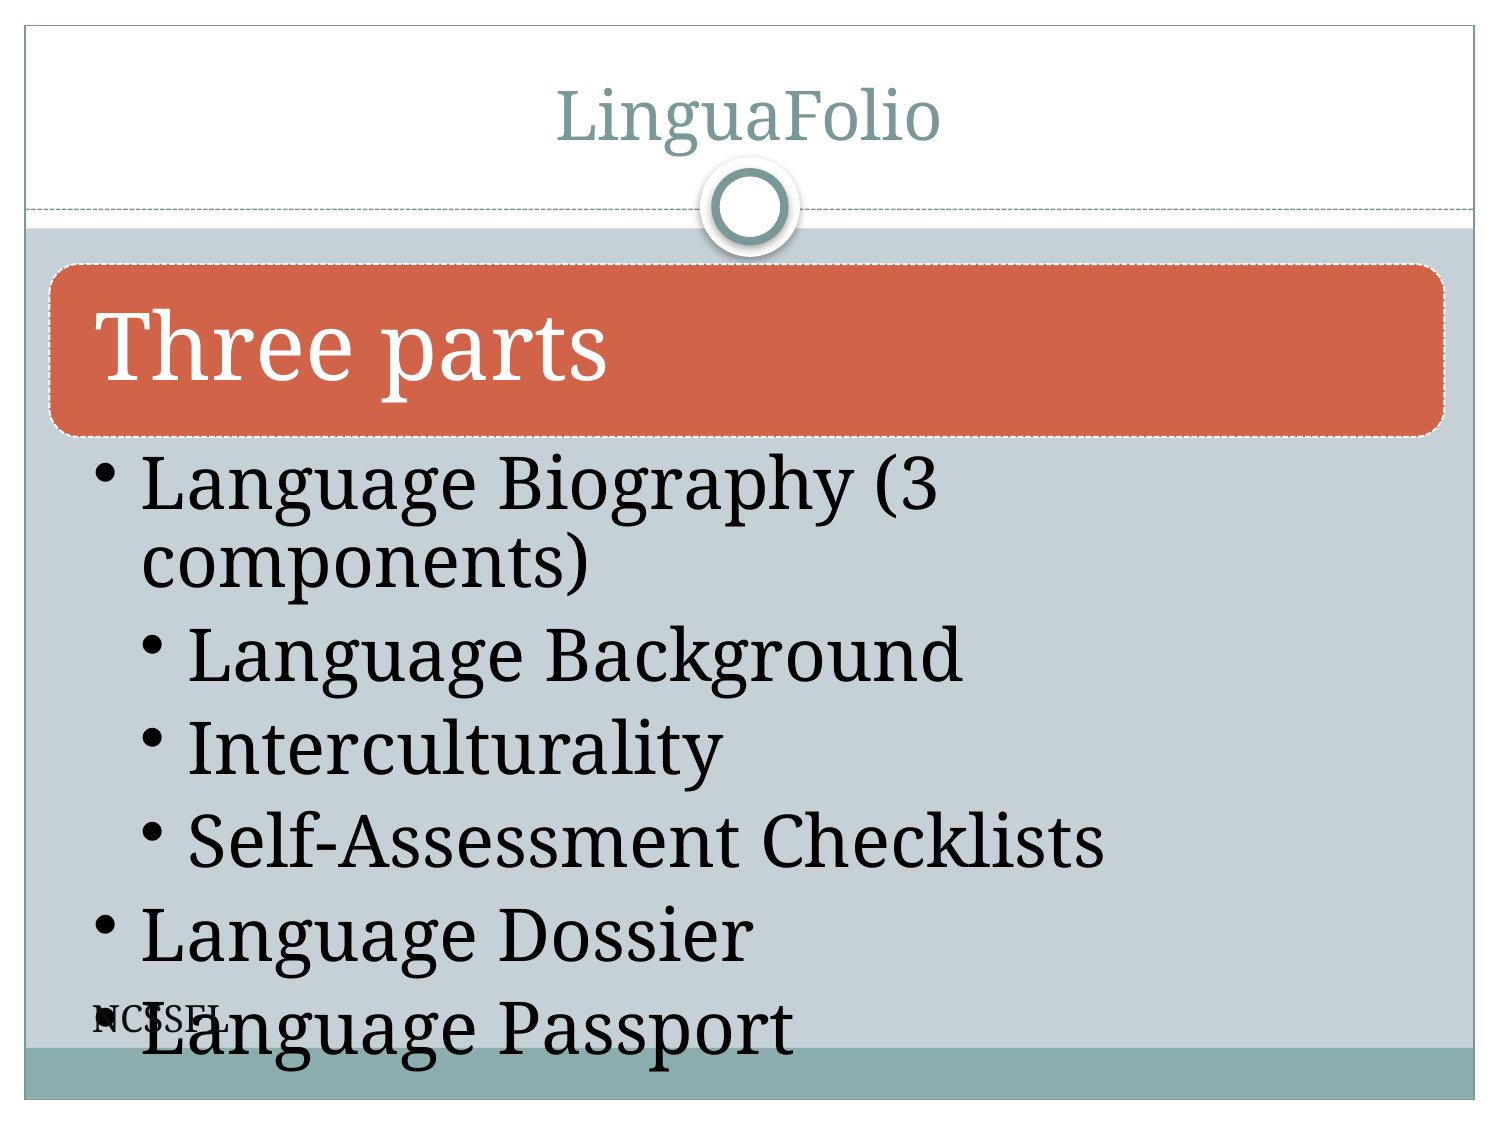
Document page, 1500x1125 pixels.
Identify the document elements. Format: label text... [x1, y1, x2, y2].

text_box NCSSFL [76, 1010, 245, 1048]
title LinguaFolio [49, 37, 1450, 162]
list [49, 250, 1445, 1001]
